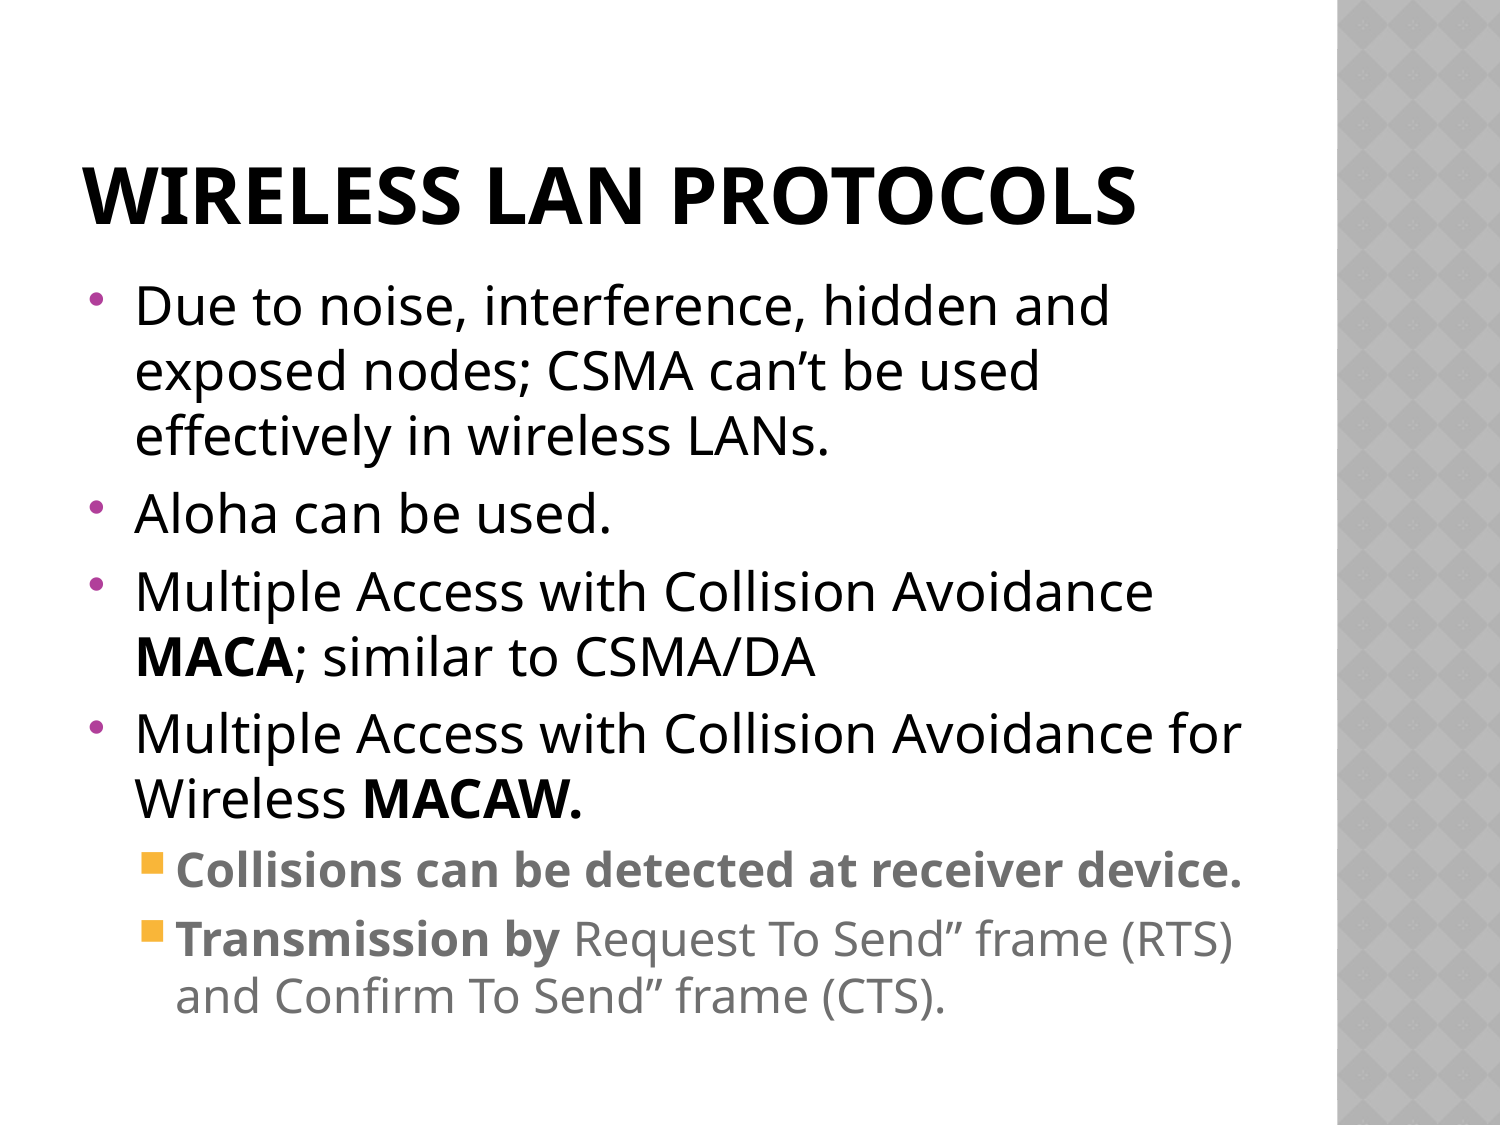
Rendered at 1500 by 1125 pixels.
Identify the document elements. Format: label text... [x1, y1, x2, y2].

title Wireless LAN protocols [75, 52, 1263, 240]
list Due to noise, interference, hidden and exposed nodes; CSMA can’t be used effectively in wireless LANs. Aloha can be used. Multiple Access with Collision Avoidance MACA; similar to CSMA/DA Multiple Access with Collision Avoidance for Wireless MACAW. Collisions can be detected at receiver device. Transmission by Request To Send” frame (RTS) and Confirm To Send” frame (CTS). [75, 264, 1263, 1059]
